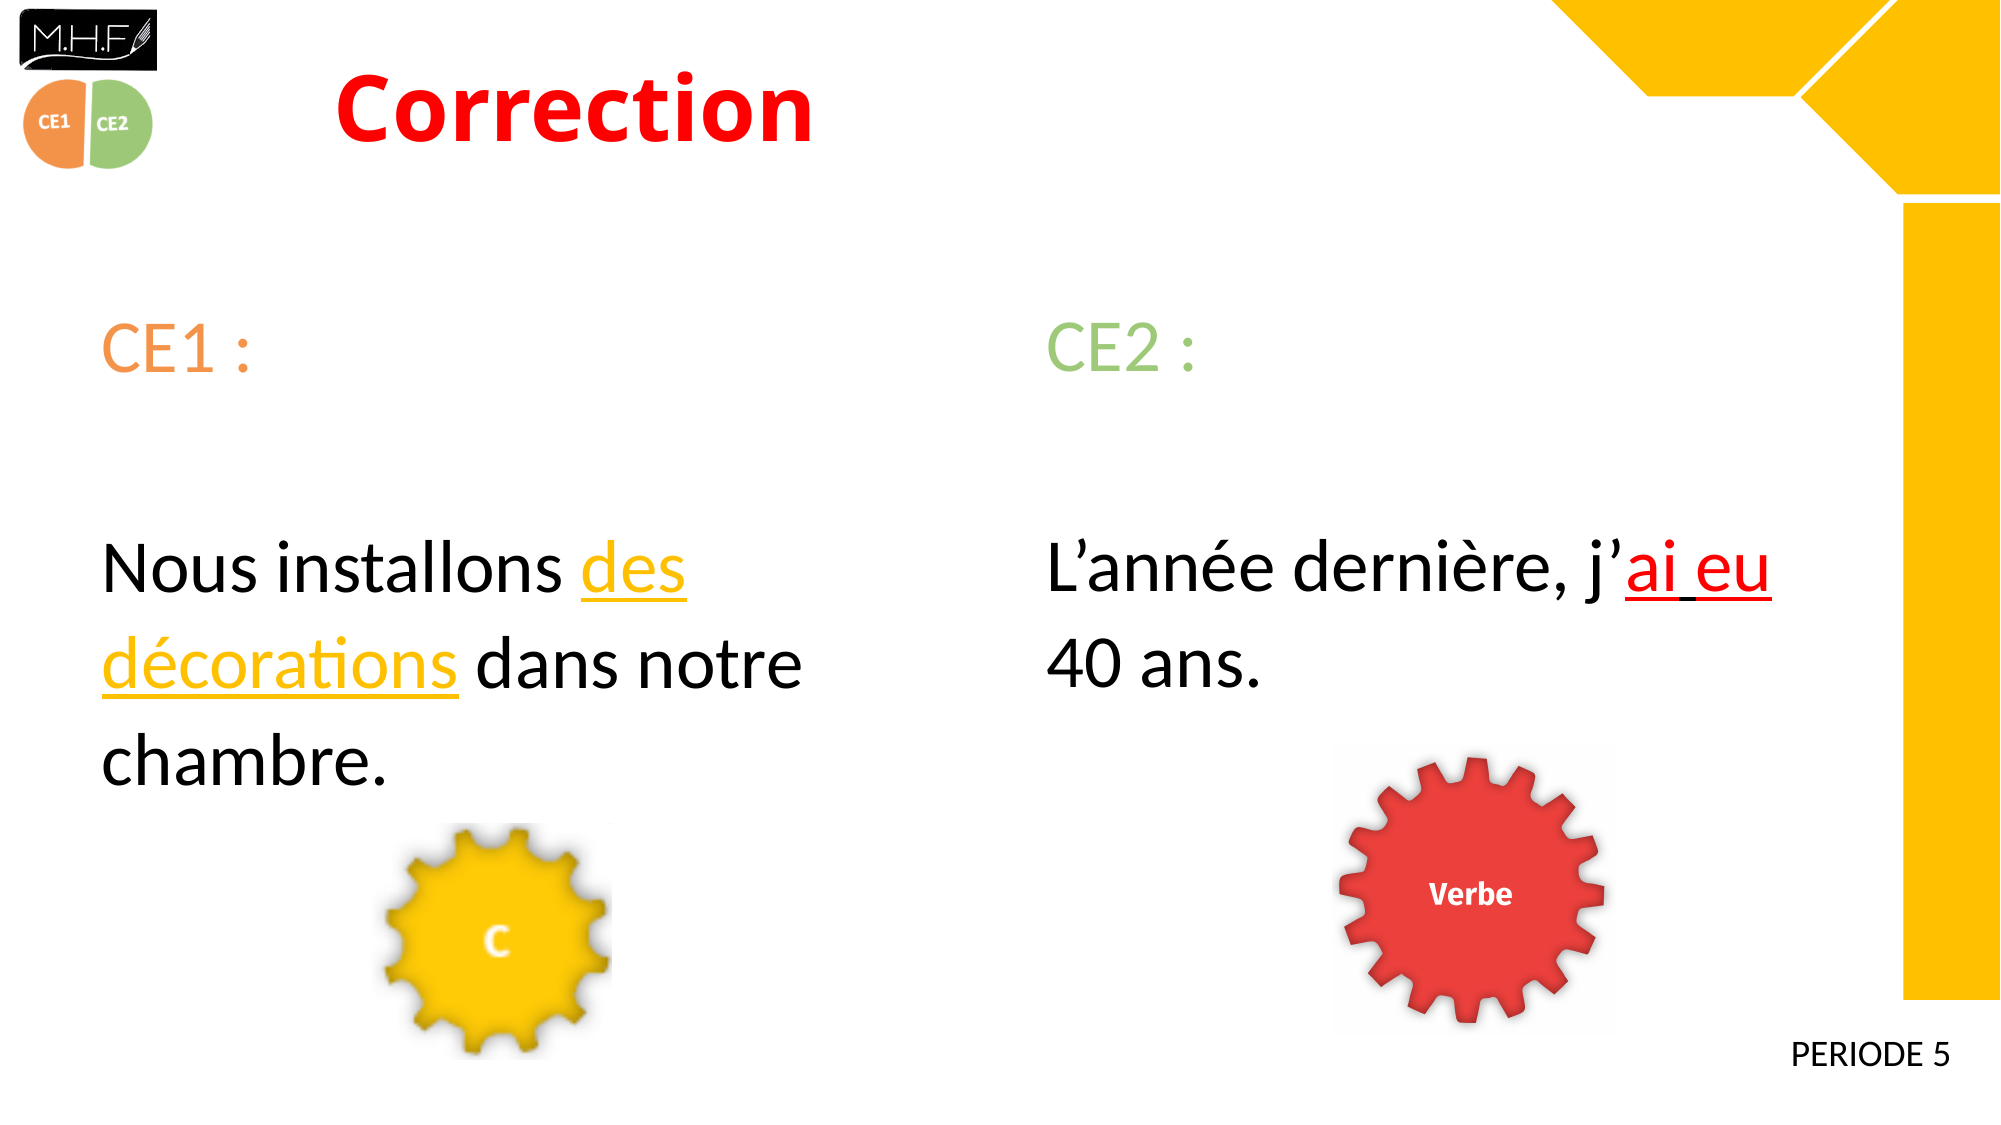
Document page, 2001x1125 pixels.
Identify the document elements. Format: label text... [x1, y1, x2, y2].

list CE1 : Nous installons des décorations dans notre chambre. [86, 300, 897, 1015]
text_box [1549, 0, 1892, 98]
text_box CE2 : L’année dernière, j’ai eu 40 ans. [1031, 299, 1853, 1014]
text_box [1799, 0, 2000, 196]
text_box [1902, 202, 2000, 1001]
picture [371, 823, 613, 1060]
picture [1332, 745, 1616, 1035]
picture [1, 7, 177, 207]
title Correction [318, 3, 1865, 221]
text_box PERIODE 5 [1362, 1021, 1967, 1125]
